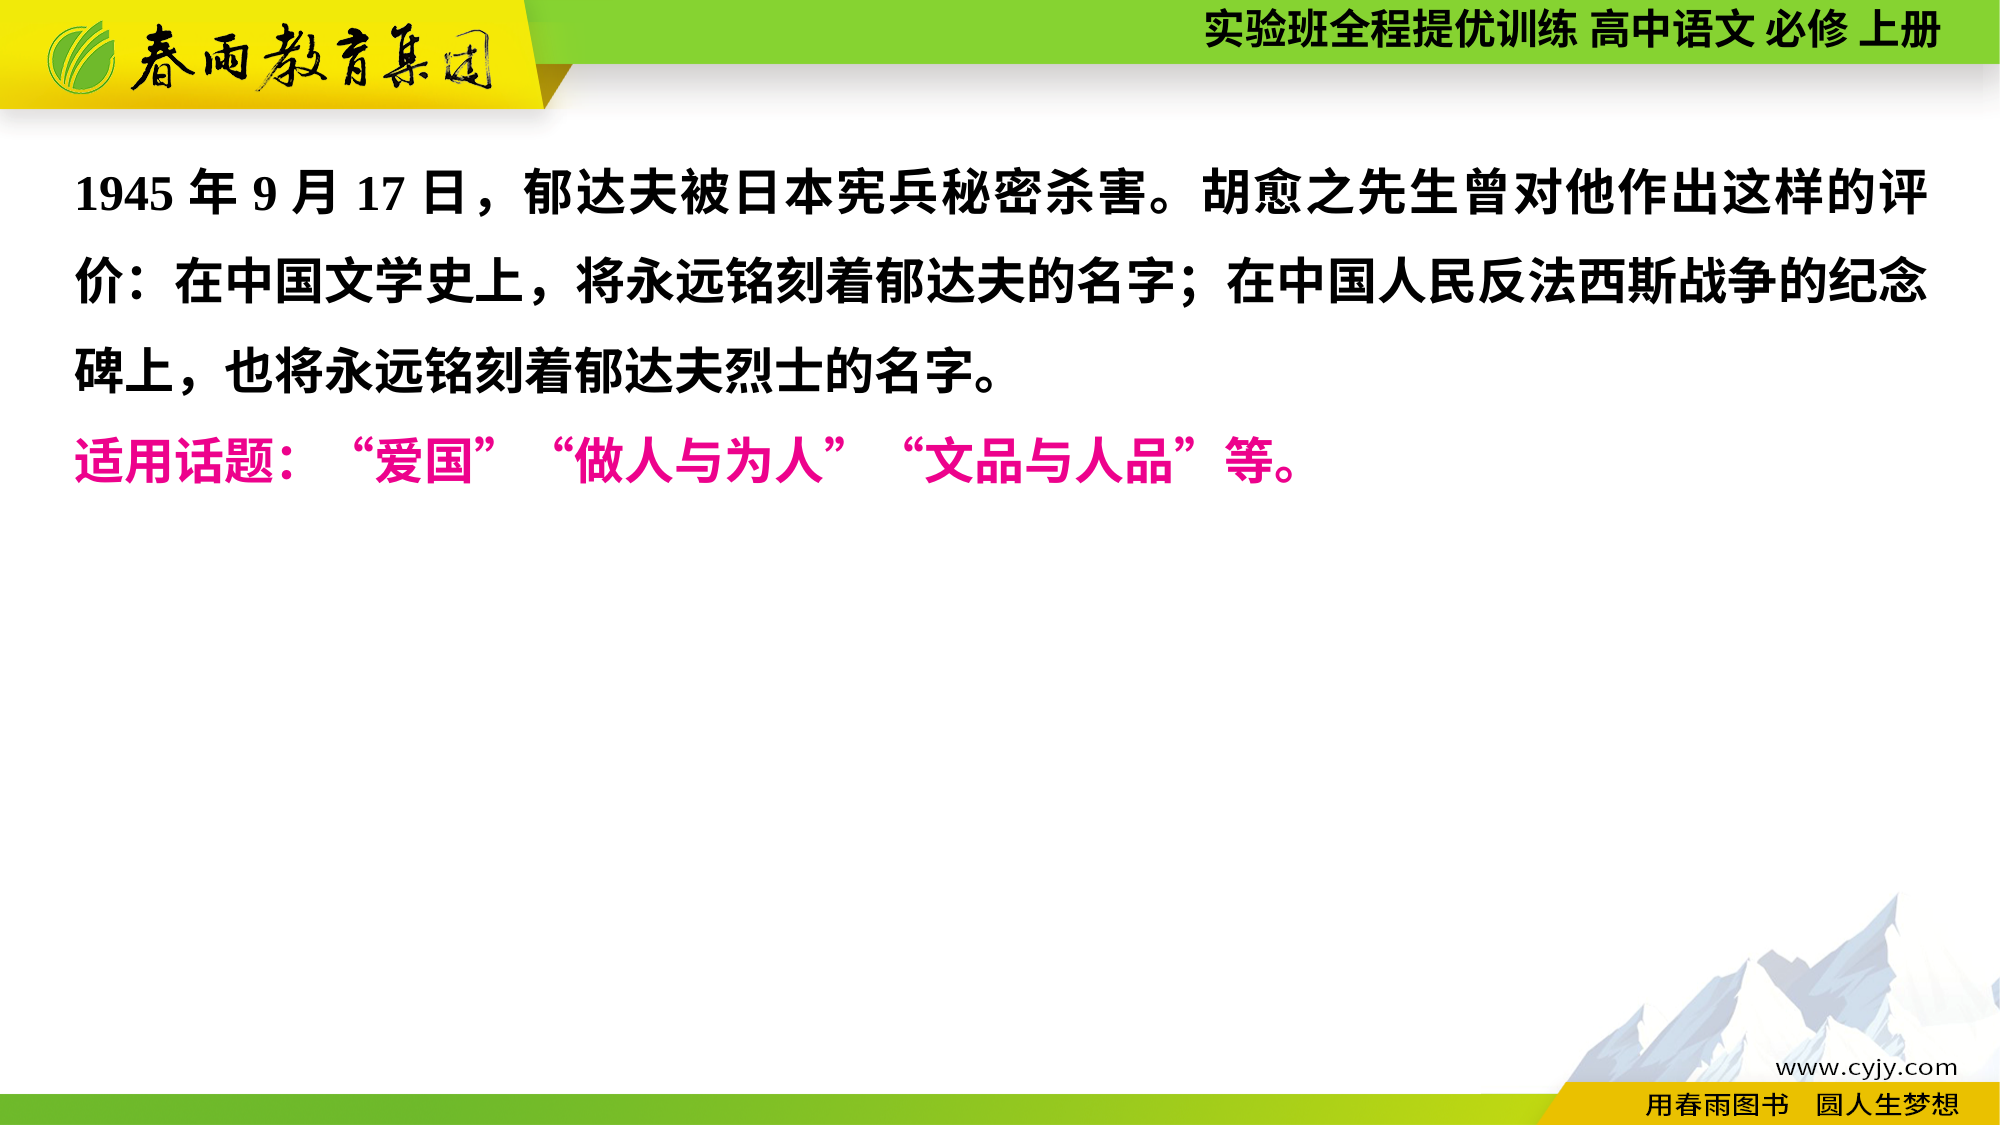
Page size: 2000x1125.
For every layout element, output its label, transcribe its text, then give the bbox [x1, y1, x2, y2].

list 1945年9月17日，郁达夫被日本宪兵秘密杀害。胡愈之先生曾对他作出这样的评价：在中国文学史上，将永远铭刻着郁达夫的名字；在中国人民反法西斯战争的纪念碑上，也将永远铭刻着郁达夫烈士的名字。 适用话题：“爱国”“做人与为人”“文品与人品”等。 [59, 122, 1944, 490]
picture [0, 0, 2000, 1125]
